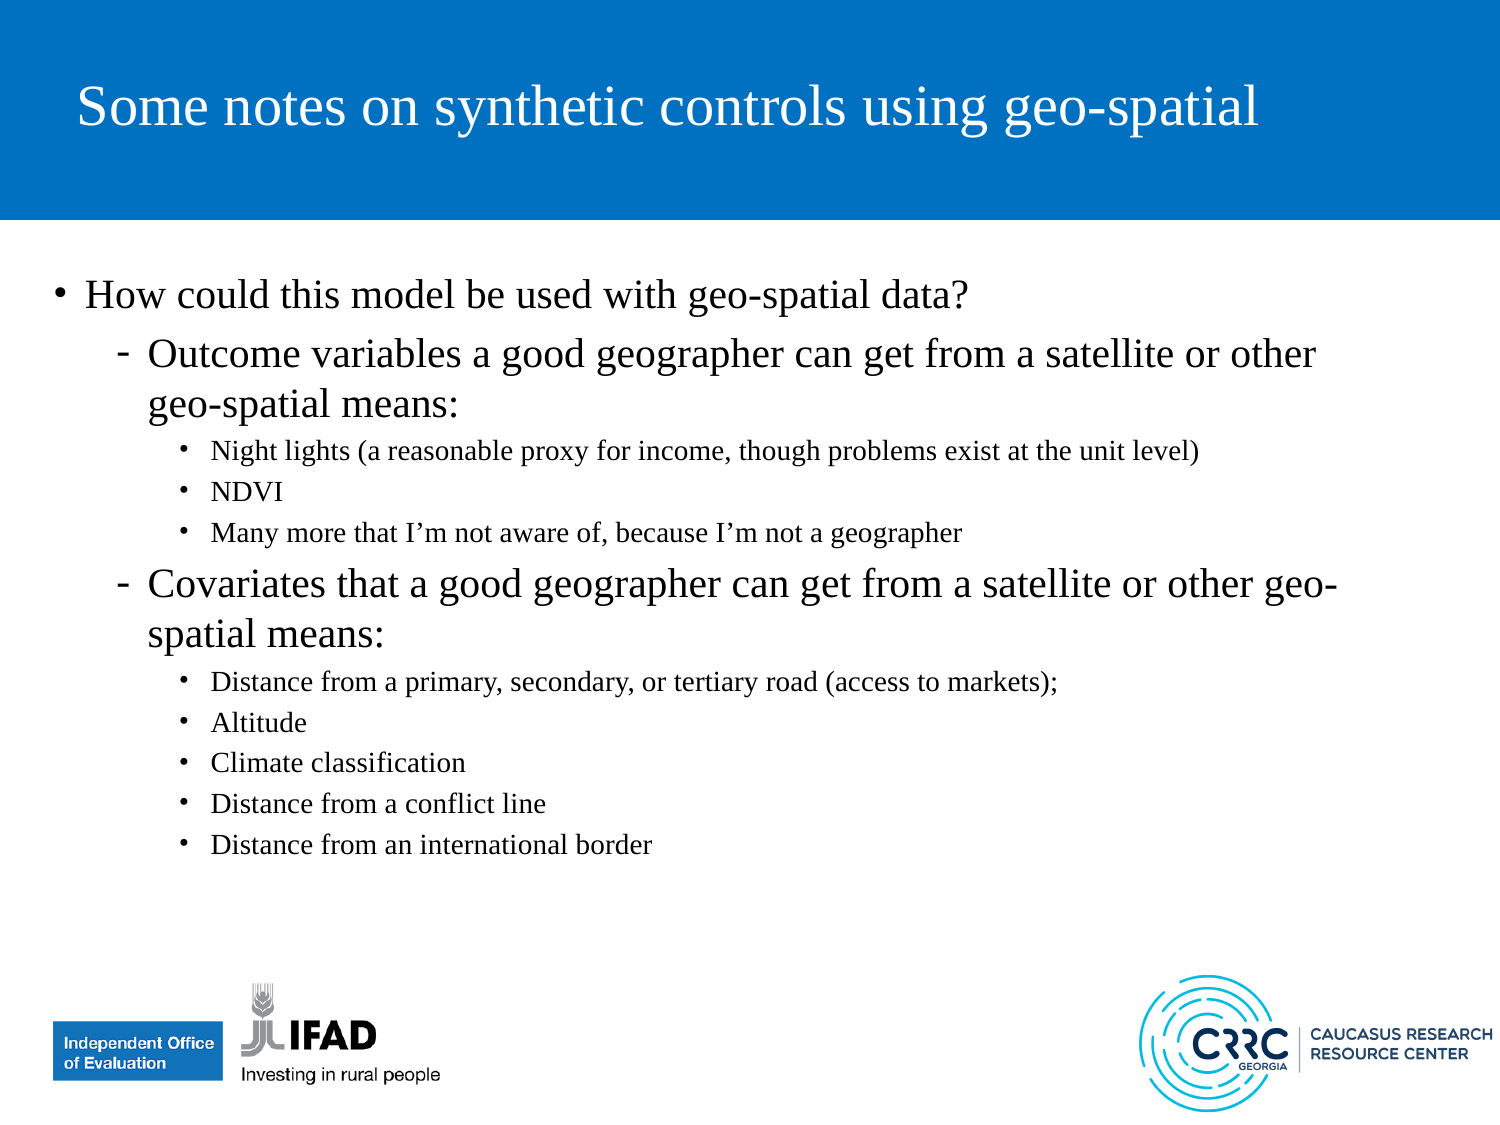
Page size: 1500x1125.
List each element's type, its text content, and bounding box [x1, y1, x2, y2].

picture [53, 998, 443, 1089]
list Some notes on synthetic controls using geo-spatial [76, 30, 1412, 173]
list How could this model be used with geo-spatial data? Outcome variables a good geographer can get from a satellite or other geo-spatial means: Night lights (a reasonable proxy for income, though problems exist at the unit level) NDVI Many more that I’m not aware of, because I’m not a geographer Covariates that a good geographer can get from a satellite or other geo-spatial means: Distance from a primary, secondary, or tertiary road (access to markets); Altitude Climate classification Distance from a conflict line Distance from an international border [53, 267, 1377, 998]
picture [1125, 962, 1500, 1125]
